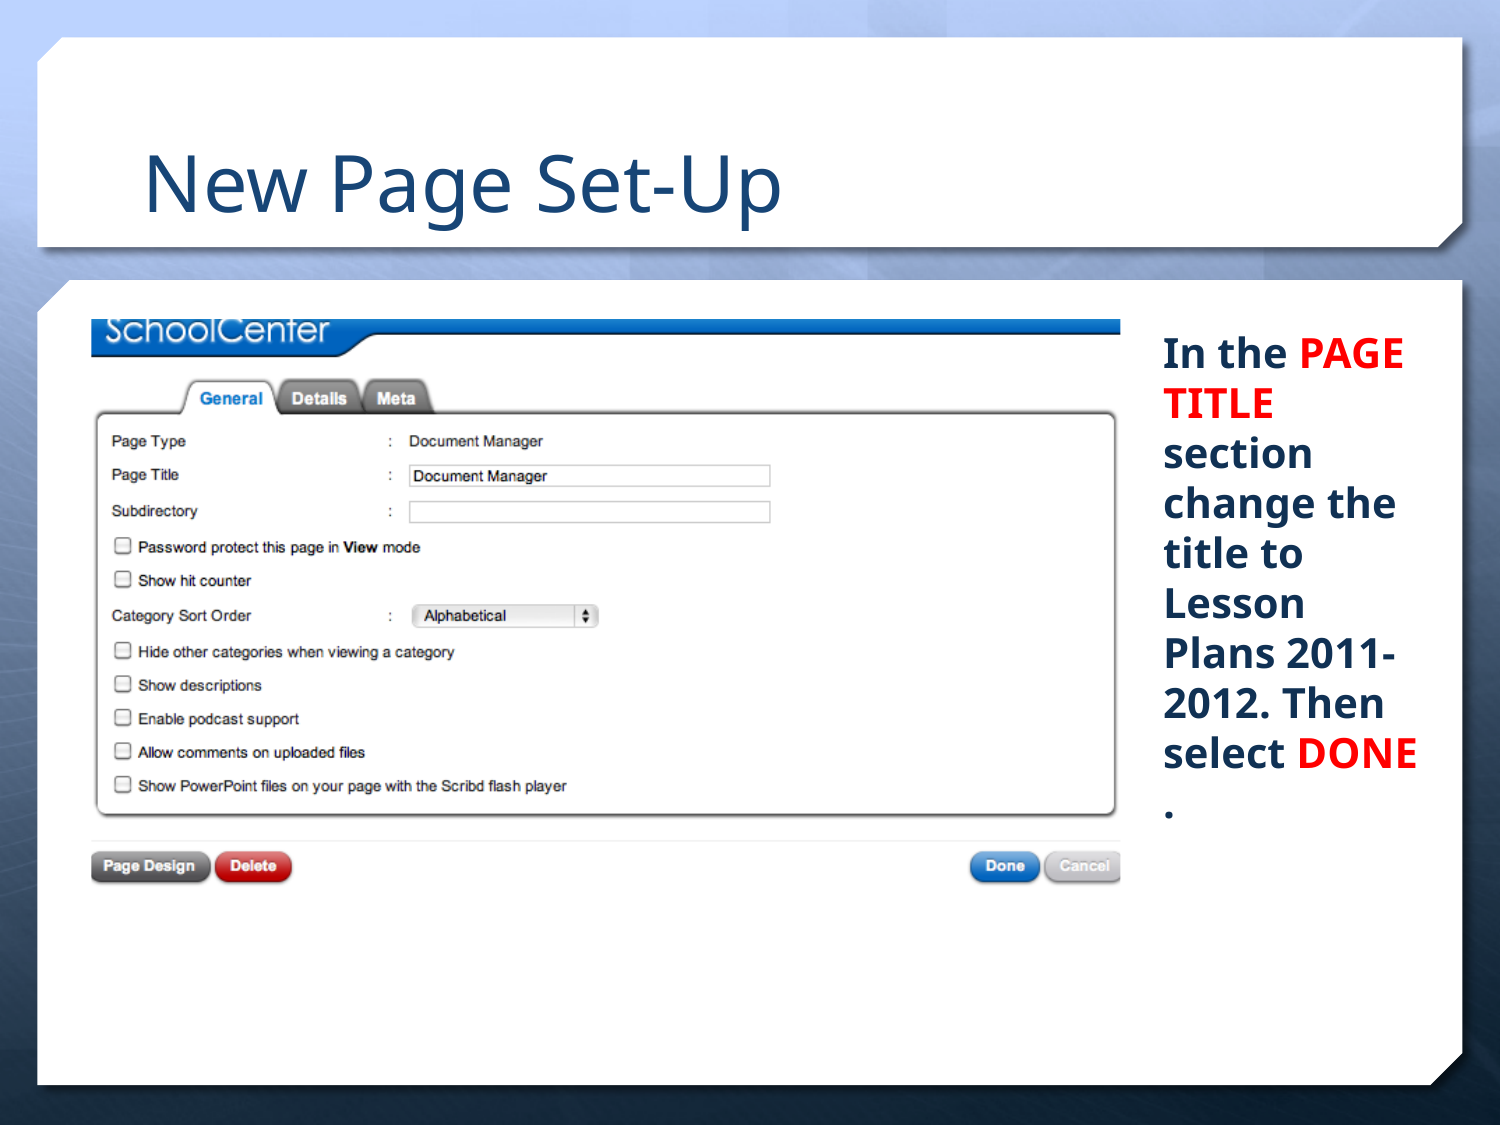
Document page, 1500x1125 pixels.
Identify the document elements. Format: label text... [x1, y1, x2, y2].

title New Page Set-Up [127, 48, 1372, 236]
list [90, 319, 1121, 949]
text_box In the PAGE TITLE section change the title to Lesson Plans 2011-2012. Then select DONE . [1148, 319, 1439, 835]
